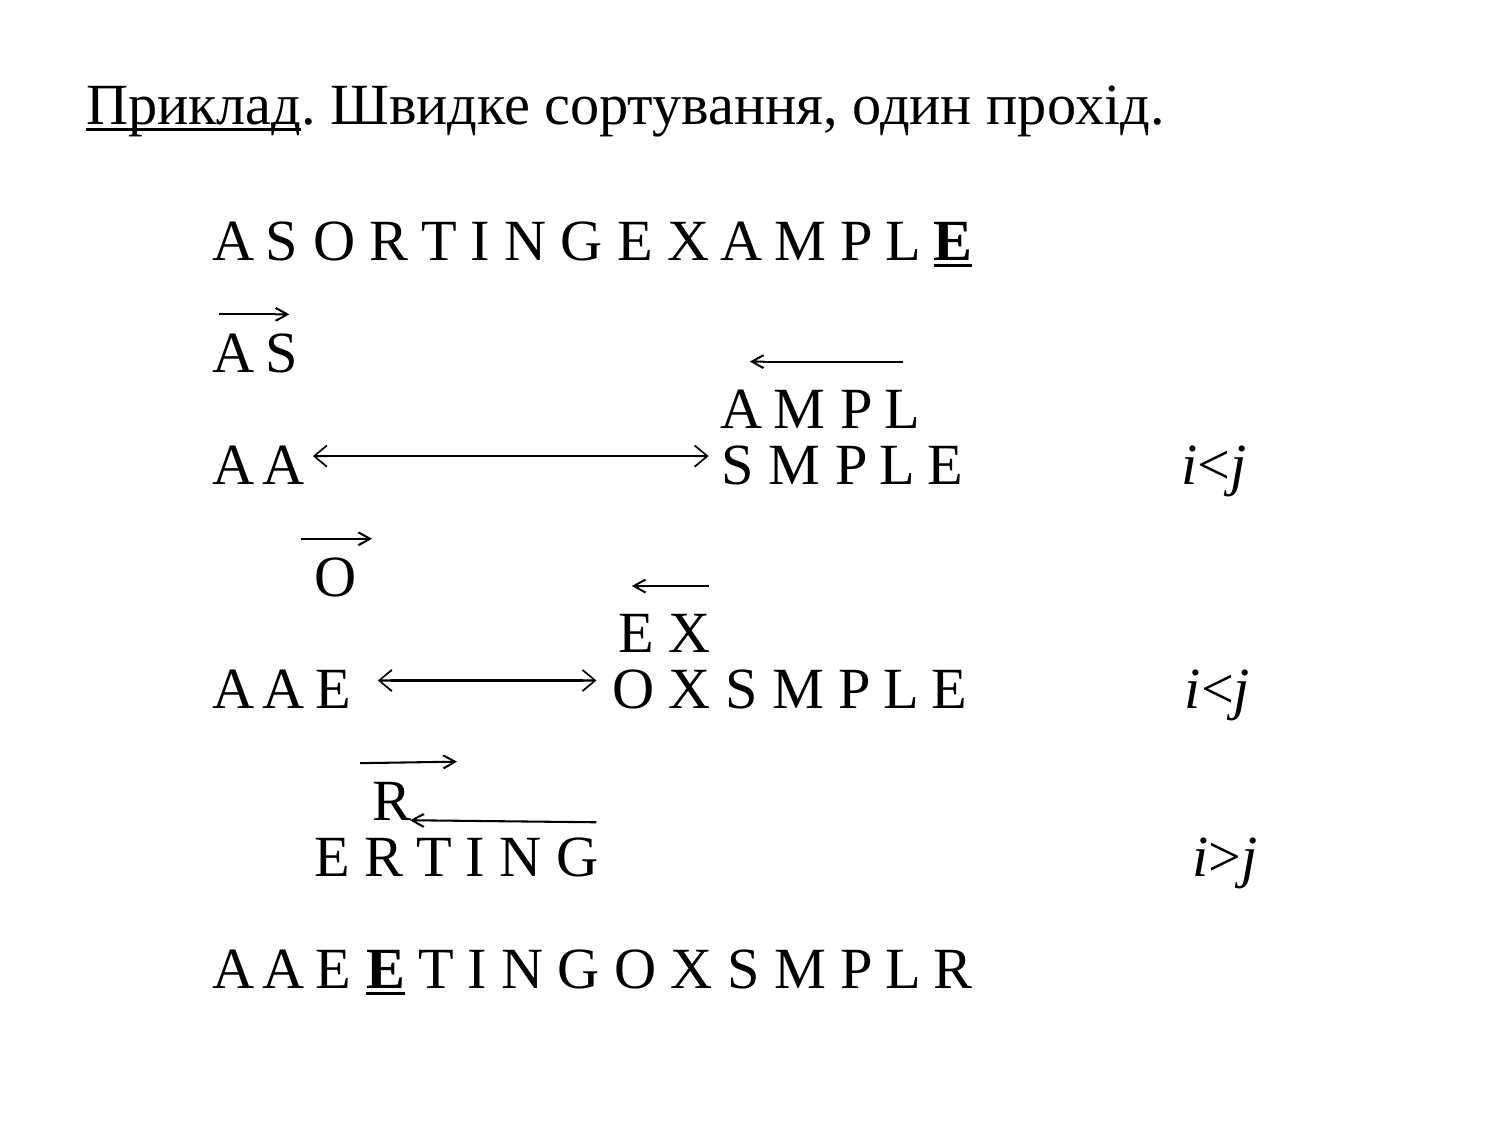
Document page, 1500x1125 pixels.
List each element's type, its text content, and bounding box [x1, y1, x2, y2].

text_box Приклад. Швидке сортування, один прохід. [0, 58, 1500, 161]
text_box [182, 207, 1388, 1036]
